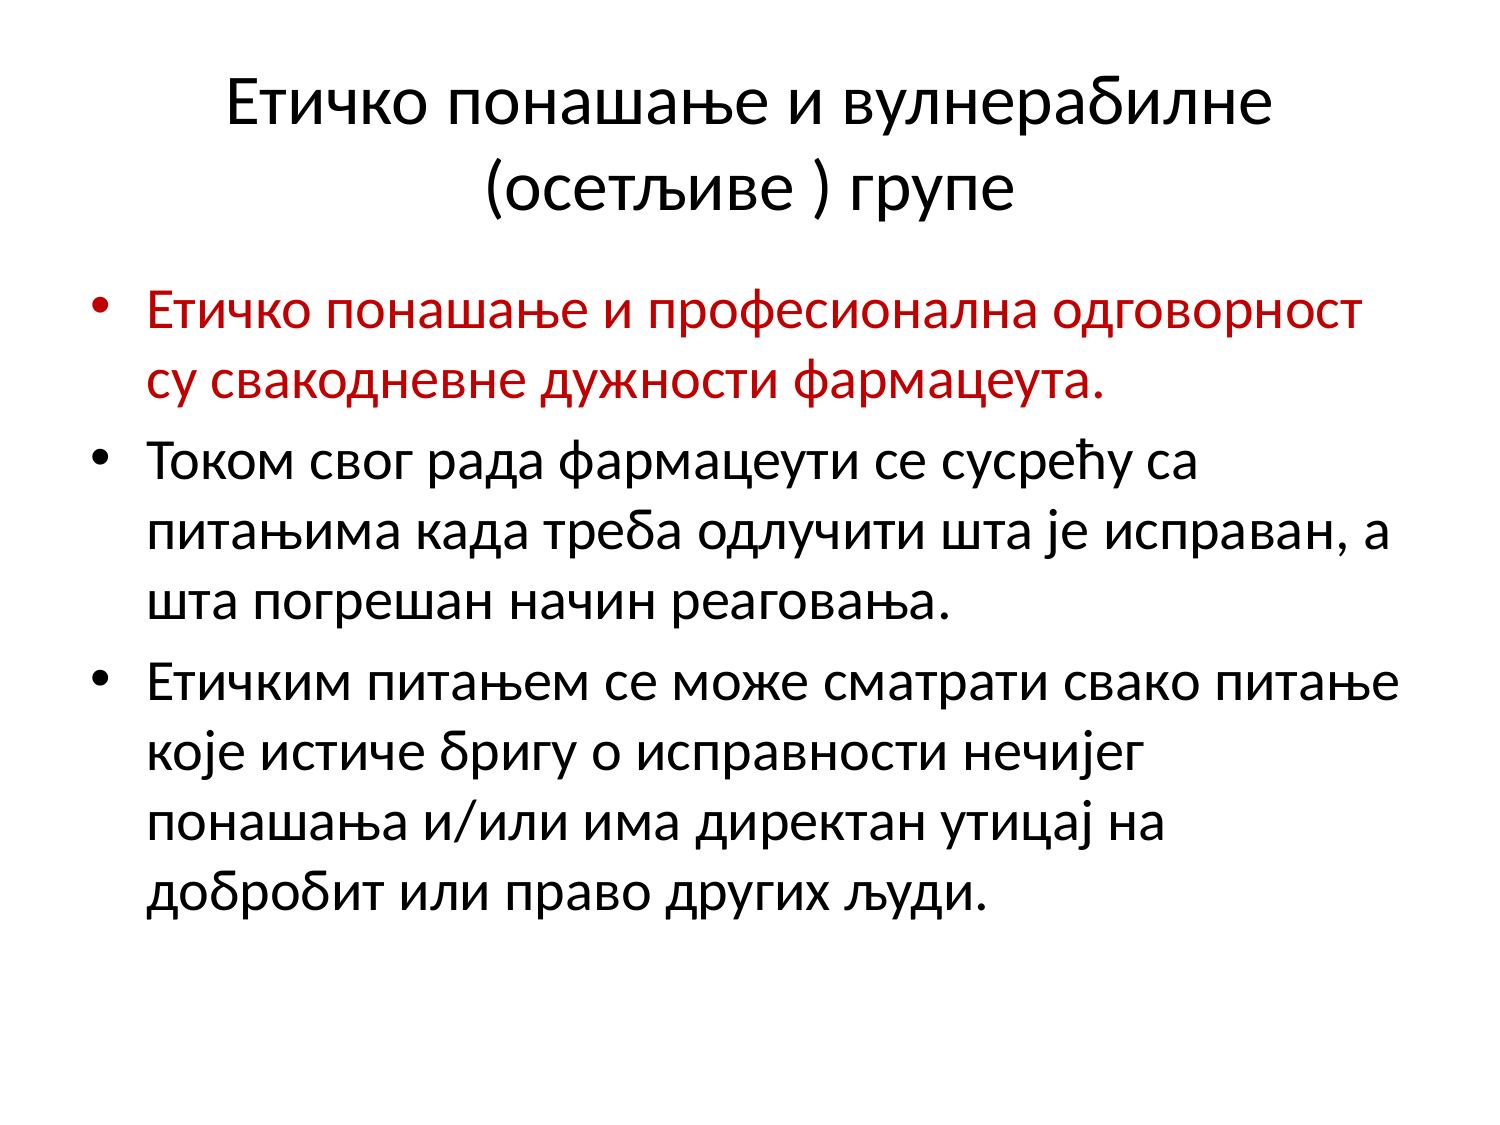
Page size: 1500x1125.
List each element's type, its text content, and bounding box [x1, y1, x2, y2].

list Етичко понашање и професионална одговорност су свакодневне дужности фармацеута. Током свог рада фармацеути се сусрећу са питањима када треба одлучити шта је исправан, а шта погрешан начин реаговања. Етичким питањем се може сматрати свако питање које истиче бригу о исправности нечијег понашања и/или има директан утицај на добробит или право других људи. [75, 262, 1425, 1005]
title Етичко понашање и вулнерабилне (осетљиве ) групе [75, 45, 1425, 233]
